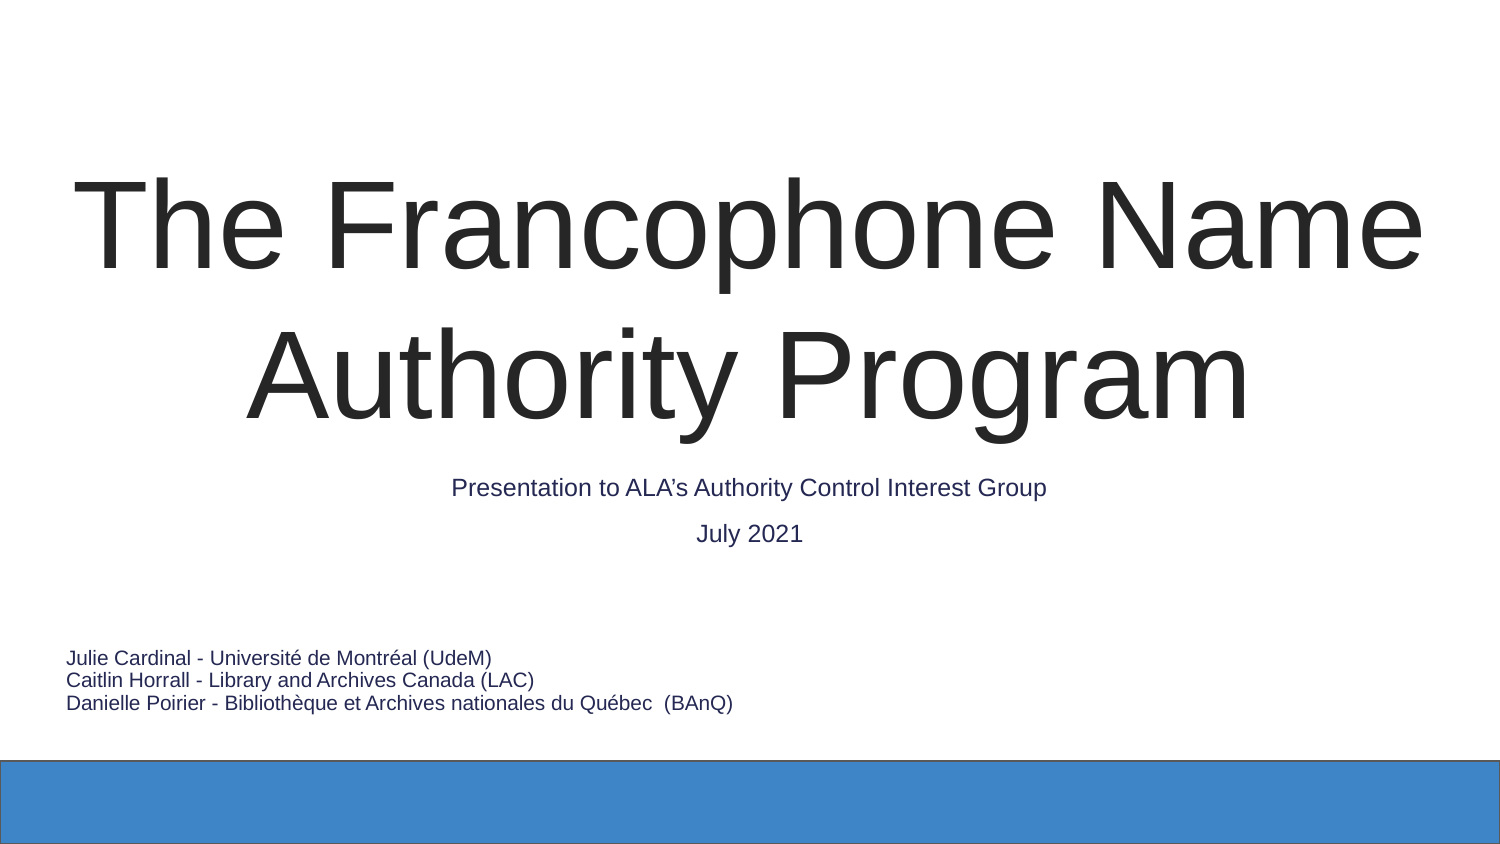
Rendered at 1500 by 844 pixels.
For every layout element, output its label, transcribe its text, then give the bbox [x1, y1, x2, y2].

subtitle Presentation to ALA’s Authority Control Interest Group July 2021 [51, 464, 1449, 595]
title The Francophone Name Authority Program [51, 122, 1449, 459]
text_box Julie Cardinal - Université de Montréal​ (UdeM) Caitlin Horrall - Library and Archives Canada​ (LAC) Danielle Poirier - Bibliothèque et Archives nationales du Québec ​ (BAnQ) [51, 632, 799, 730]
text_box [0, 761, 1500, 844]
